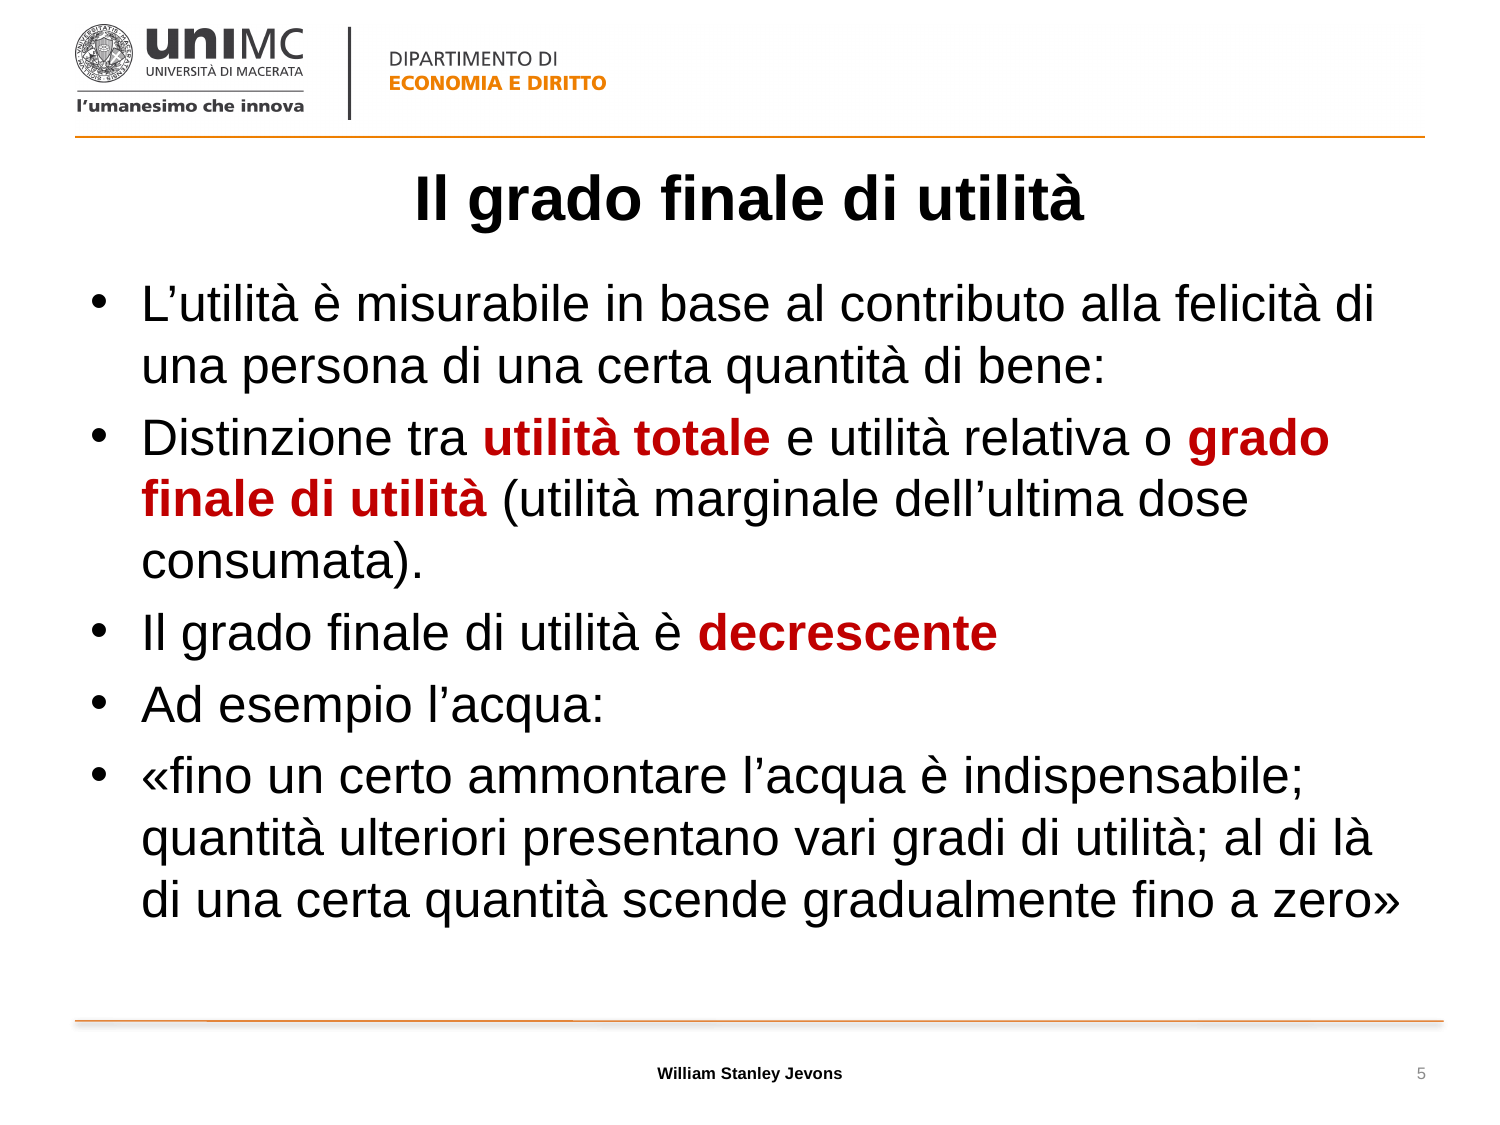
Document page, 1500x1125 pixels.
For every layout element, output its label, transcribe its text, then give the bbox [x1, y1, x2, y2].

picture [75, 24, 1425, 138]
footer William Stanley Jevons [512, 1042, 988, 1103]
slide_number 5 [1091, 1042, 1442, 1103]
title Il grado finale di utilità [75, 149, 1425, 241]
list L’utilità è misurabile in base al contributo alla felicità di una persona di una certa quantità di bene: Distinzione tra utilità totale e utilità relativa o grado finale di utilità (utilità marginale dell’ultima dose consumata). Il grado finale di utilità è decrescente Ad esempio l’acqua: «fino un certo ammontare l’acqua è indispensabile; quantità ulteriori presentano vari gradi di utilità; al di là di una certa quantità scende gradualmente fino a zero» [75, 262, 1425, 1005]
